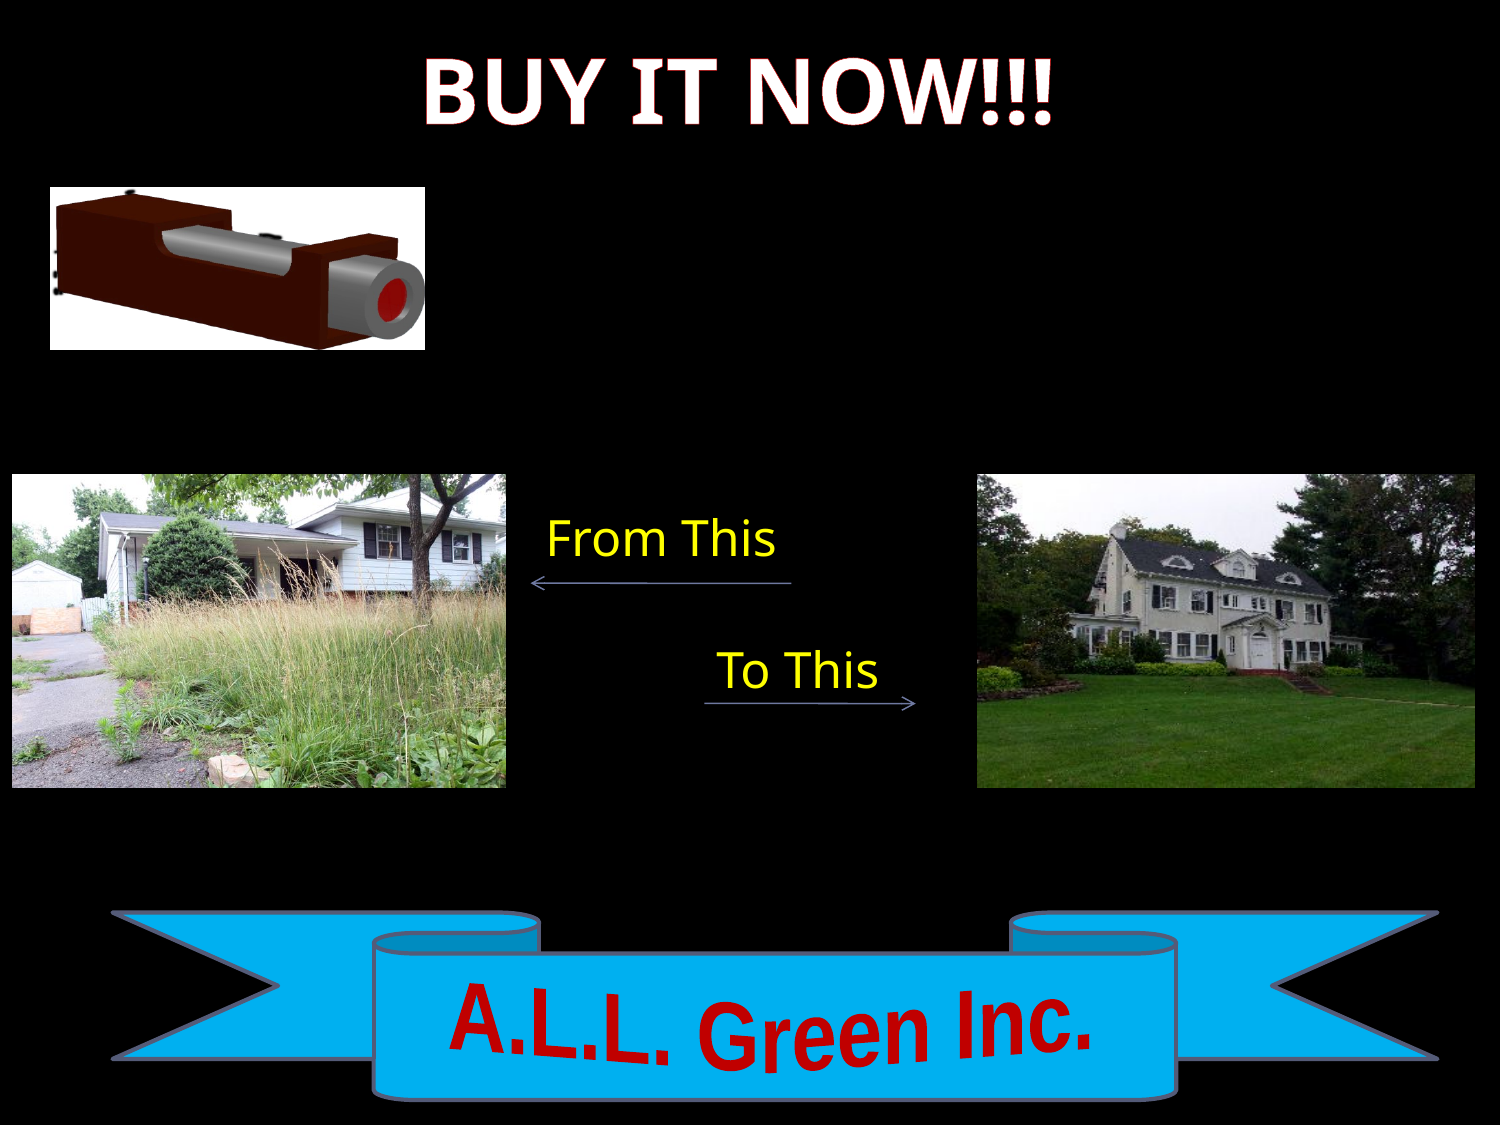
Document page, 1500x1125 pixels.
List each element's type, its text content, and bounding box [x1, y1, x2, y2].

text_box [12, 474, 1476, 788]
title BUY IT NOW!!! [174, 12, 1300, 163]
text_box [112, 912, 1438, 1101]
picture [49, 187, 426, 351]
